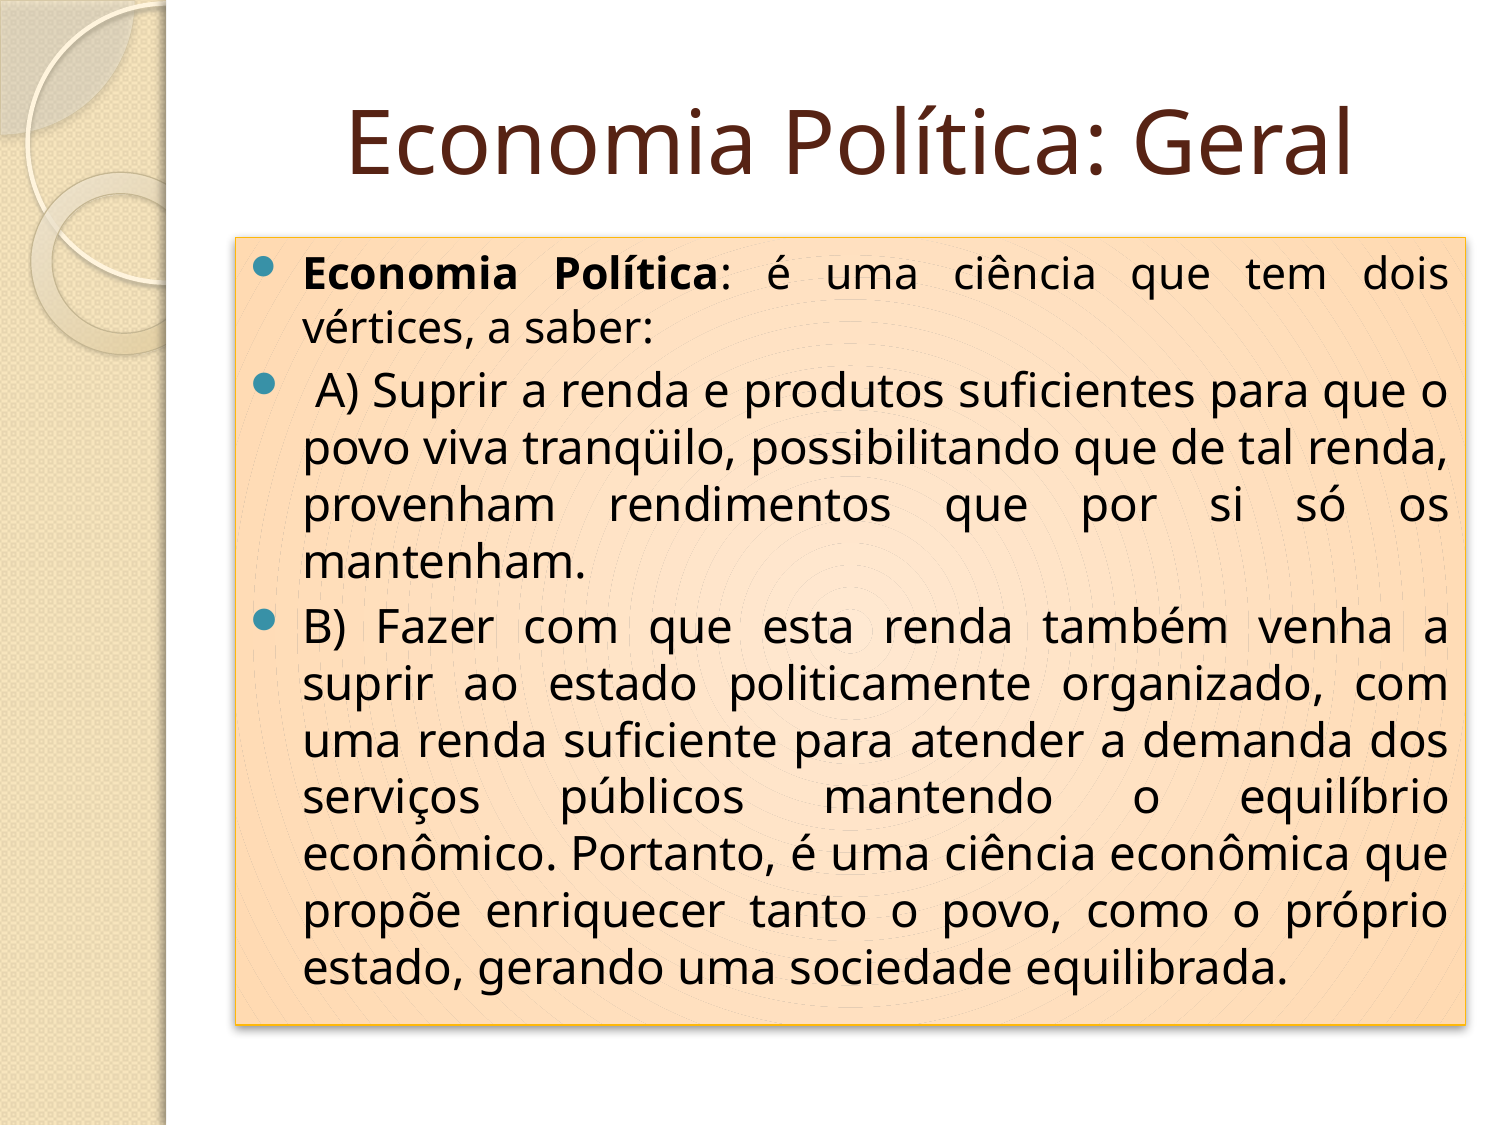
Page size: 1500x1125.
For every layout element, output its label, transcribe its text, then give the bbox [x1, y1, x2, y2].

title Economia Política: Geral [235, 45, 1466, 233]
list Economia Política: é uma ciência que tem dois vértices, a saber: A) Suprir a renda e produtos suficientes para que o povo viva tranqüilo, possibilitando que de tal renda, provenham rendimentos que por si só os mantenham. B) Fazer com que esta renda também venha a suprir ao estado politicamente organizado, com uma renda suficiente para atender a demanda dos serviços públicos mantendo o equilíbrio econômico. Portanto, é uma ciência econômica que propõe enriquecer tanto o povo, como o próprio estado, gerando uma sociedade equilibrada. [235, 237, 1466, 1026]
